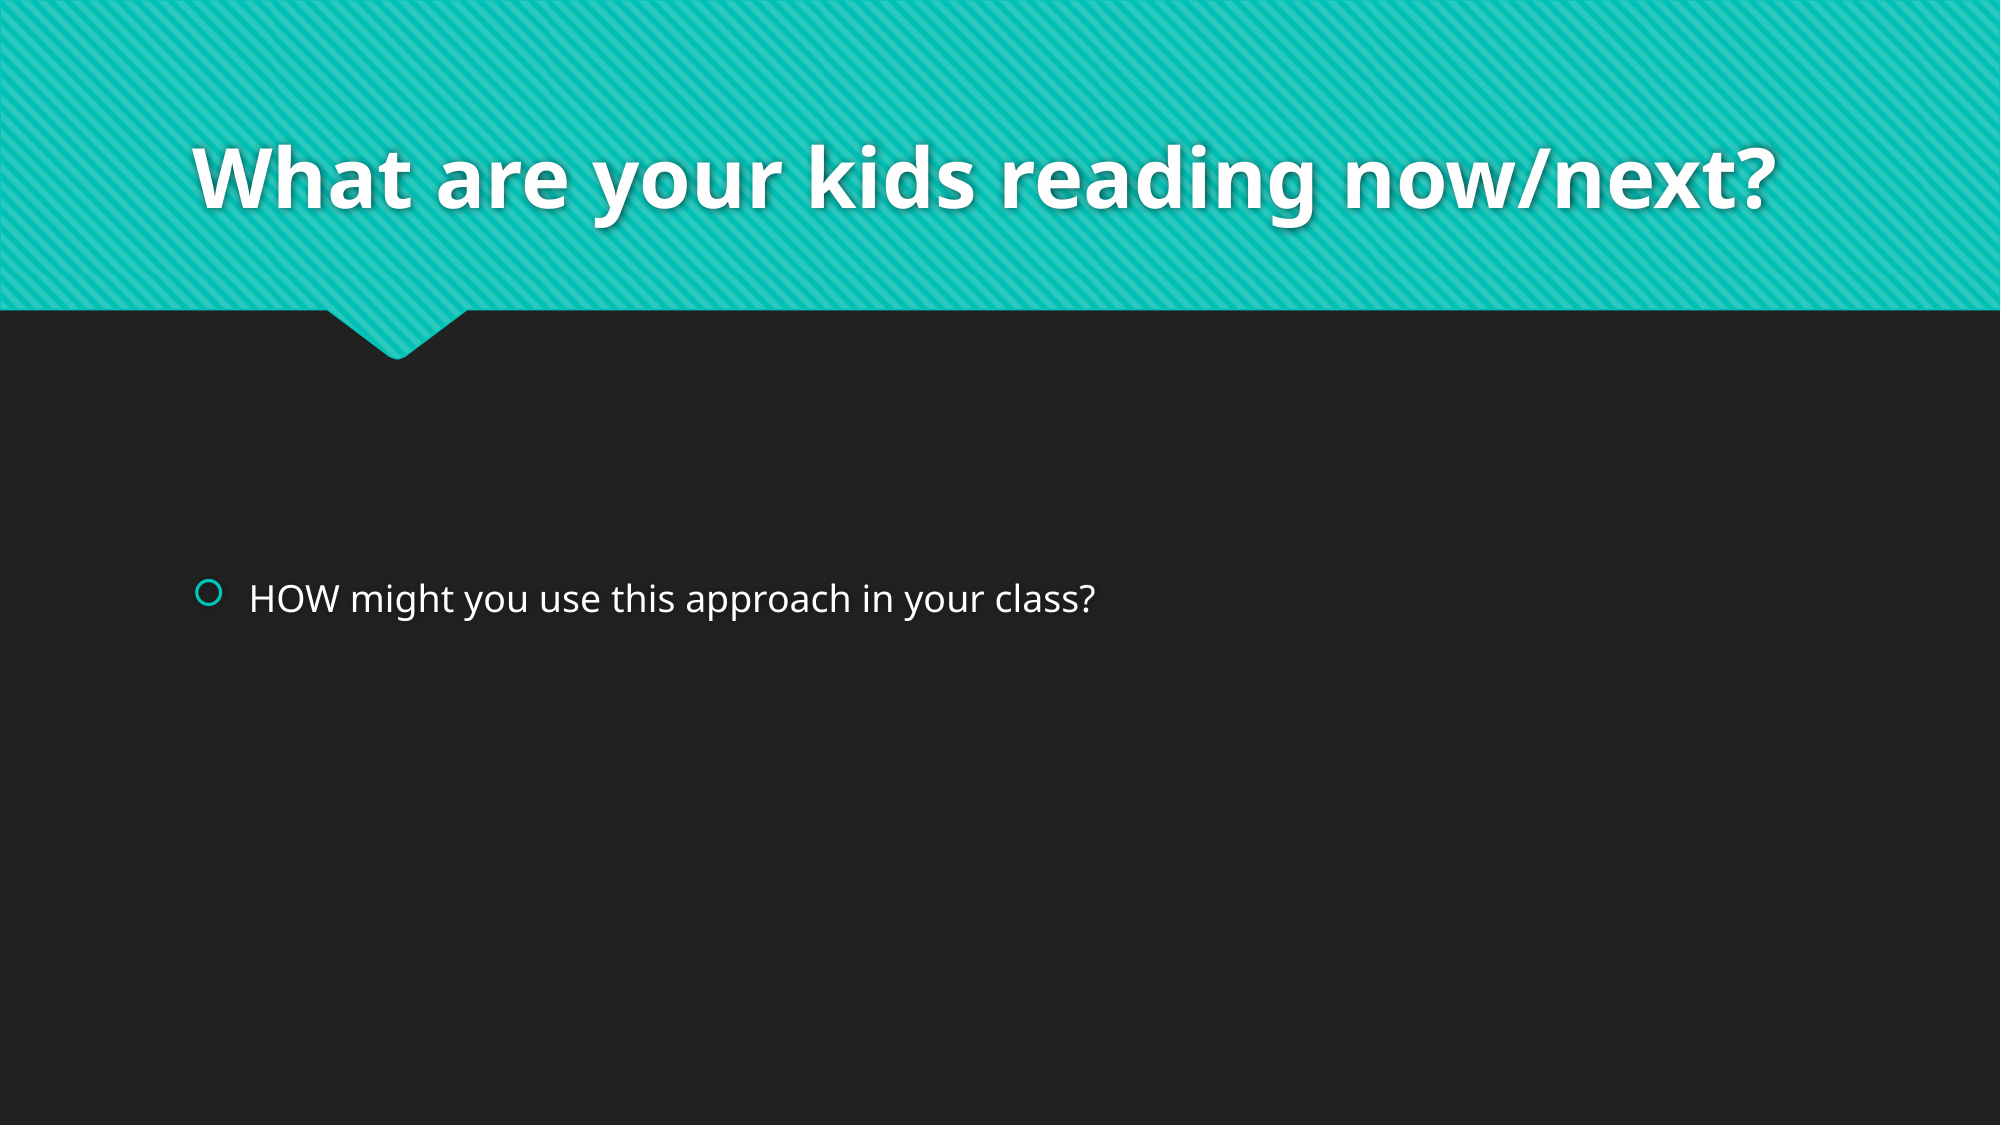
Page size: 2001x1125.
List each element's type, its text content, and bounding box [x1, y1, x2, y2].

title What are your kids reading now/next? [177, 73, 1823, 233]
list HOW might you use this approach in your class? [177, 364, 1823, 962]
